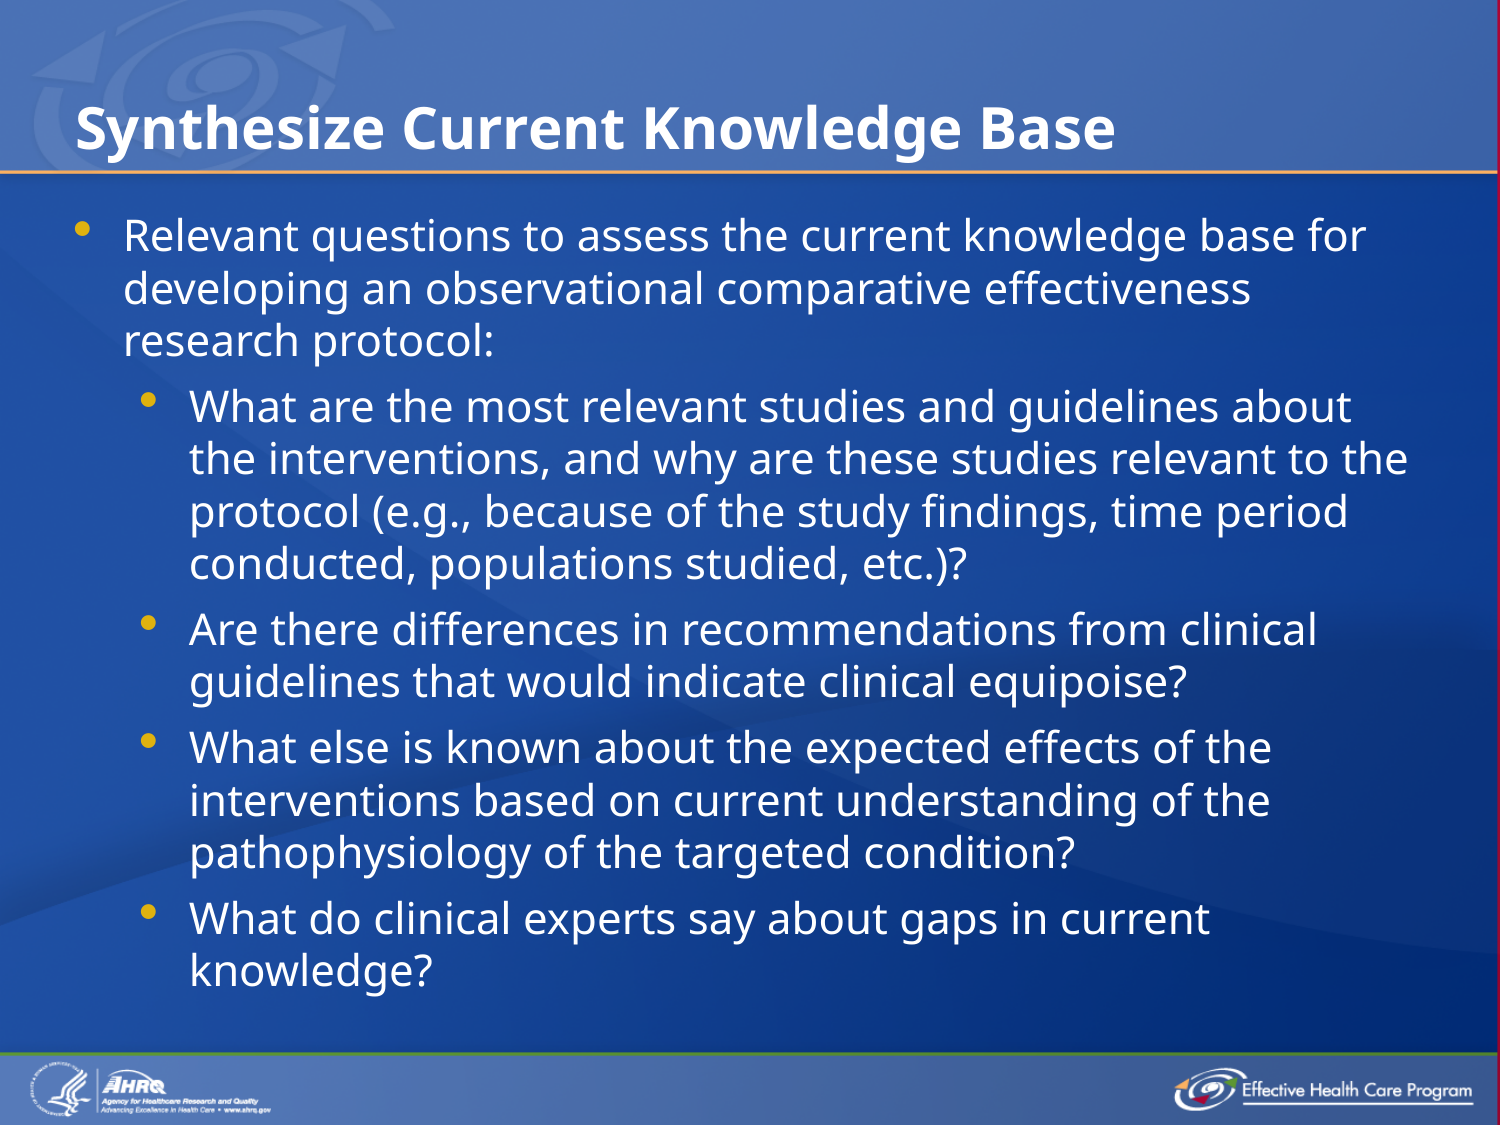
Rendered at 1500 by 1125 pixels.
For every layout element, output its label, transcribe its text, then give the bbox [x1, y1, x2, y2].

list Relevant questions to assess the current knowledge base for developing an observational comparative effectiveness research protocol: What are the most relevant studies and guidelines about the interventions, and why are these studies relevant to the protocol (e.g., because of the study findings, time period conducted, populations studied, etc.)? Are there differences in recommendations from clinical guidelines that would indicate clinical equipoise? What else is known about the expected effects of the interventions based on current understanding of the pathophysiology of the targeted condition? What do clinical experts say about gaps in current knowledge? [75, 207, 1425, 1000]
picture [0, 0, 1500, 1125]
title Synthesize Current Knowledge Base [75, 21, 1425, 163]
